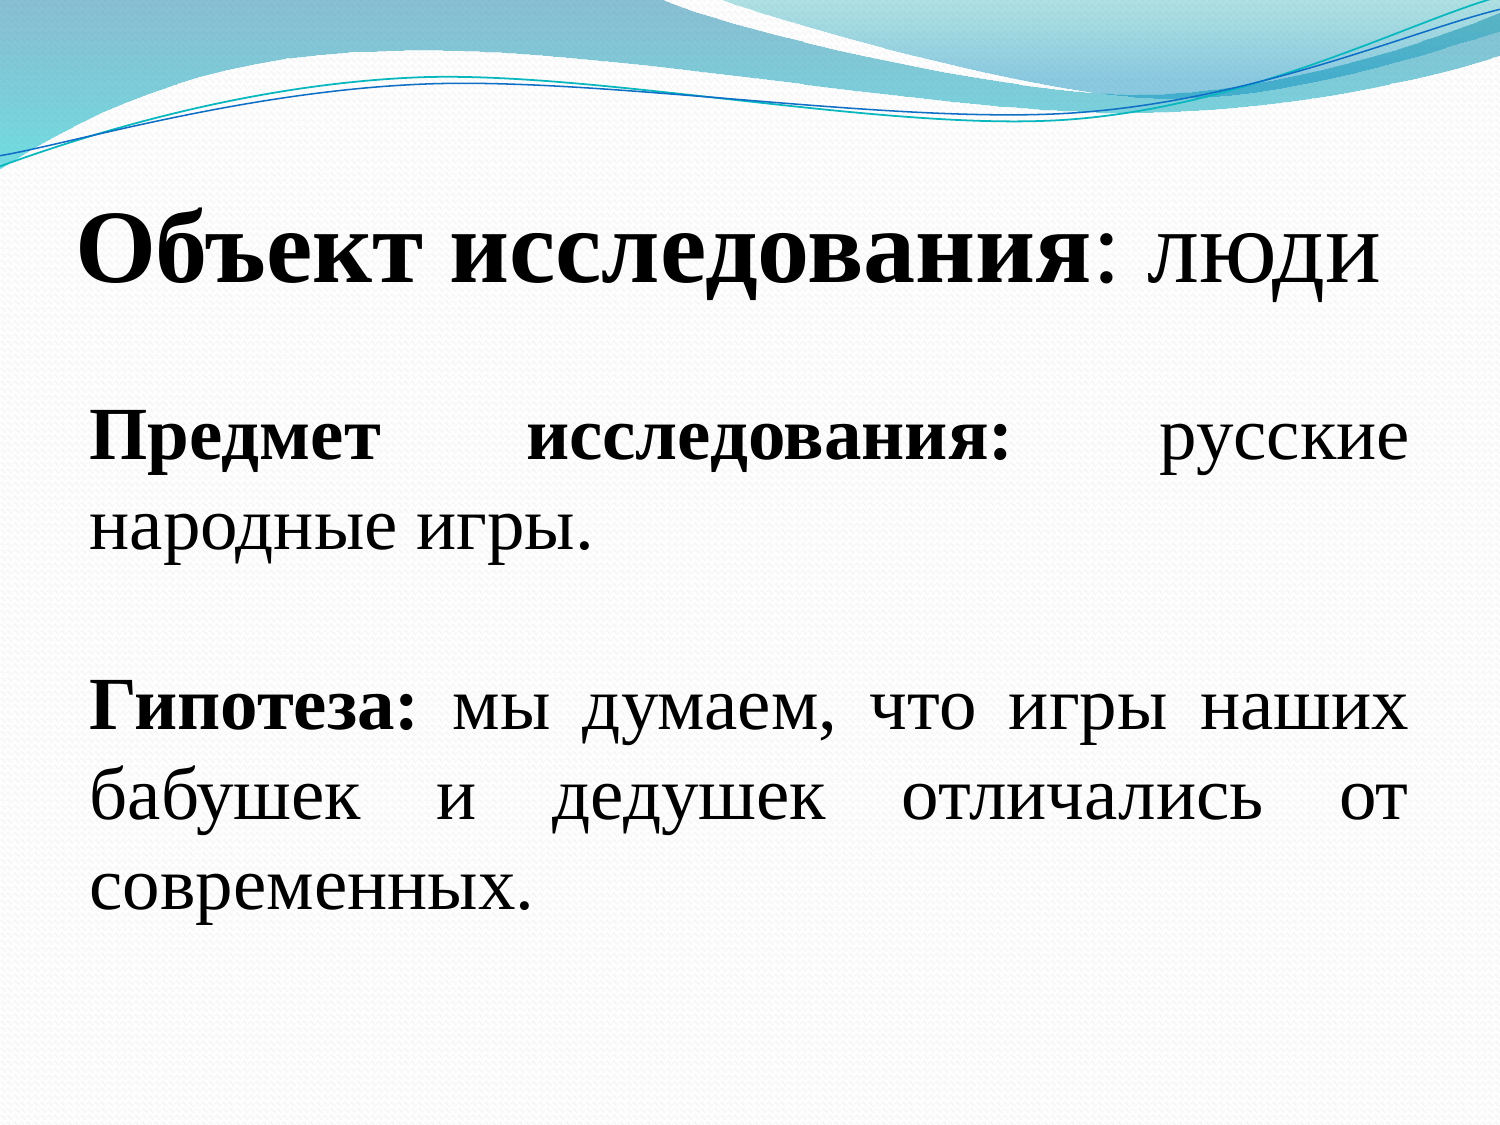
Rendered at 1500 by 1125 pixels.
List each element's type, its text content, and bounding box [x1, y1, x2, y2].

title Объект исследования: люди [75, 115, 1425, 303]
list Предмет исследования: русские народные игры. Гипотеза: мы думаем, что игры наших бабушек и дедушек отличались от современных. [75, 317, 1425, 1038]
